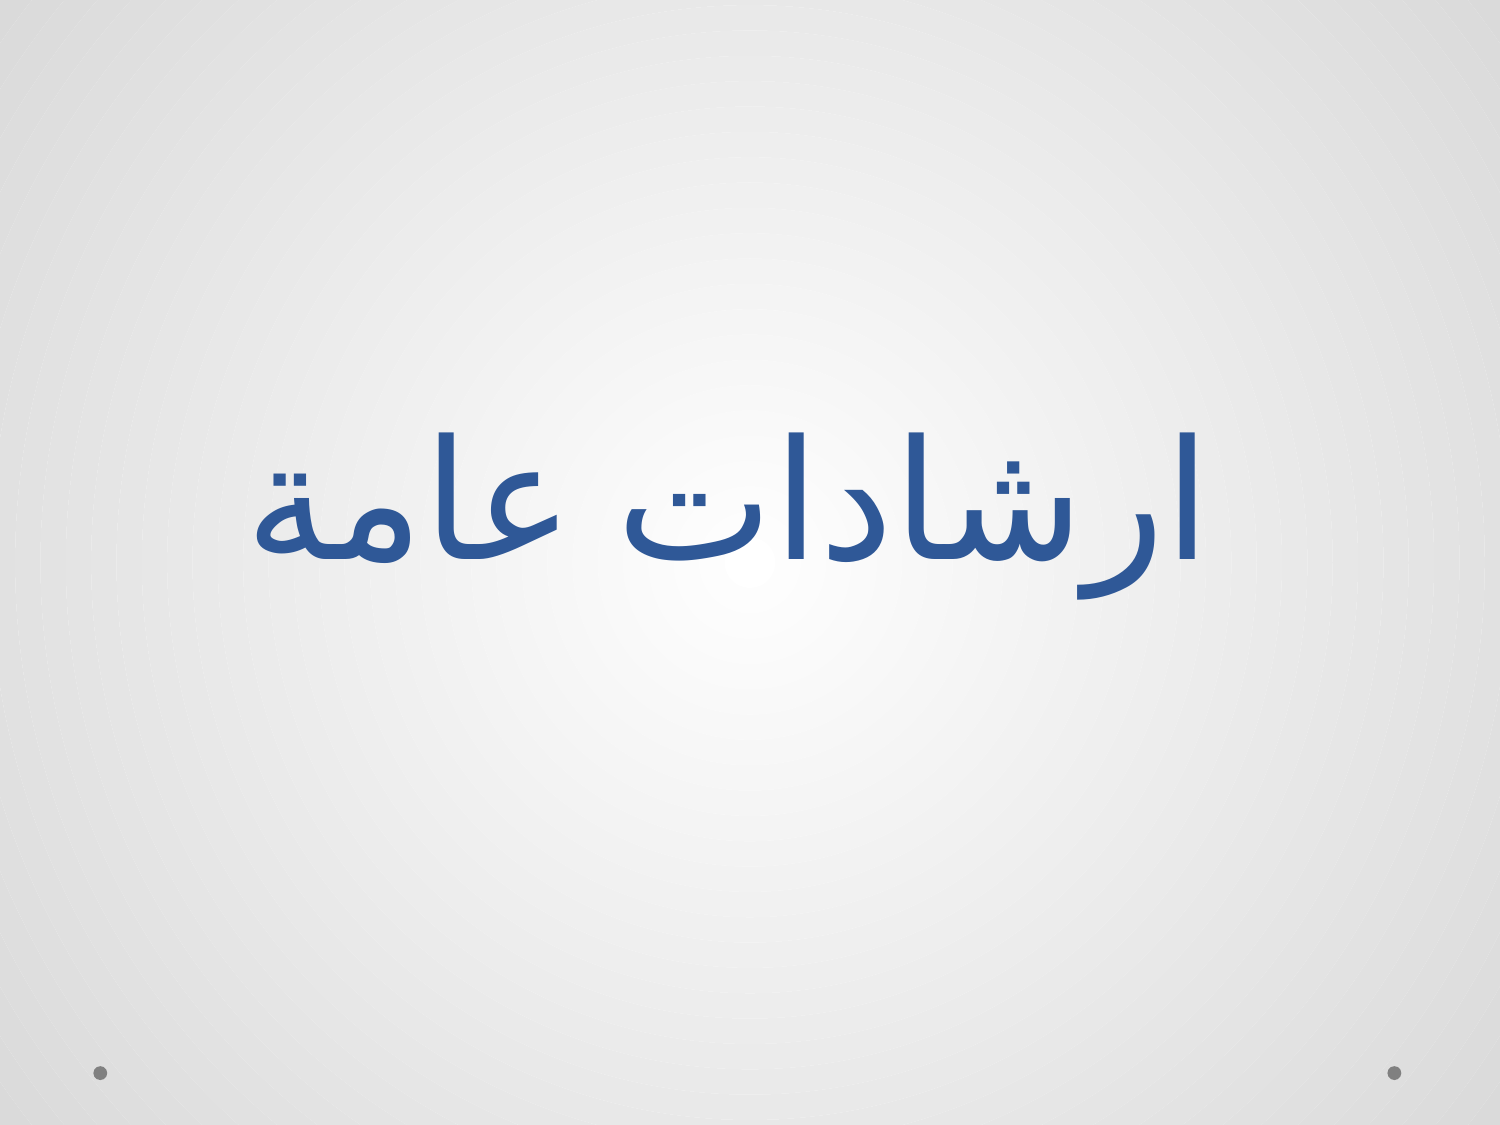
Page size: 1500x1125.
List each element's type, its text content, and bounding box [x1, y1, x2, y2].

title ارشادات عامة [112, 99, 1388, 800]
